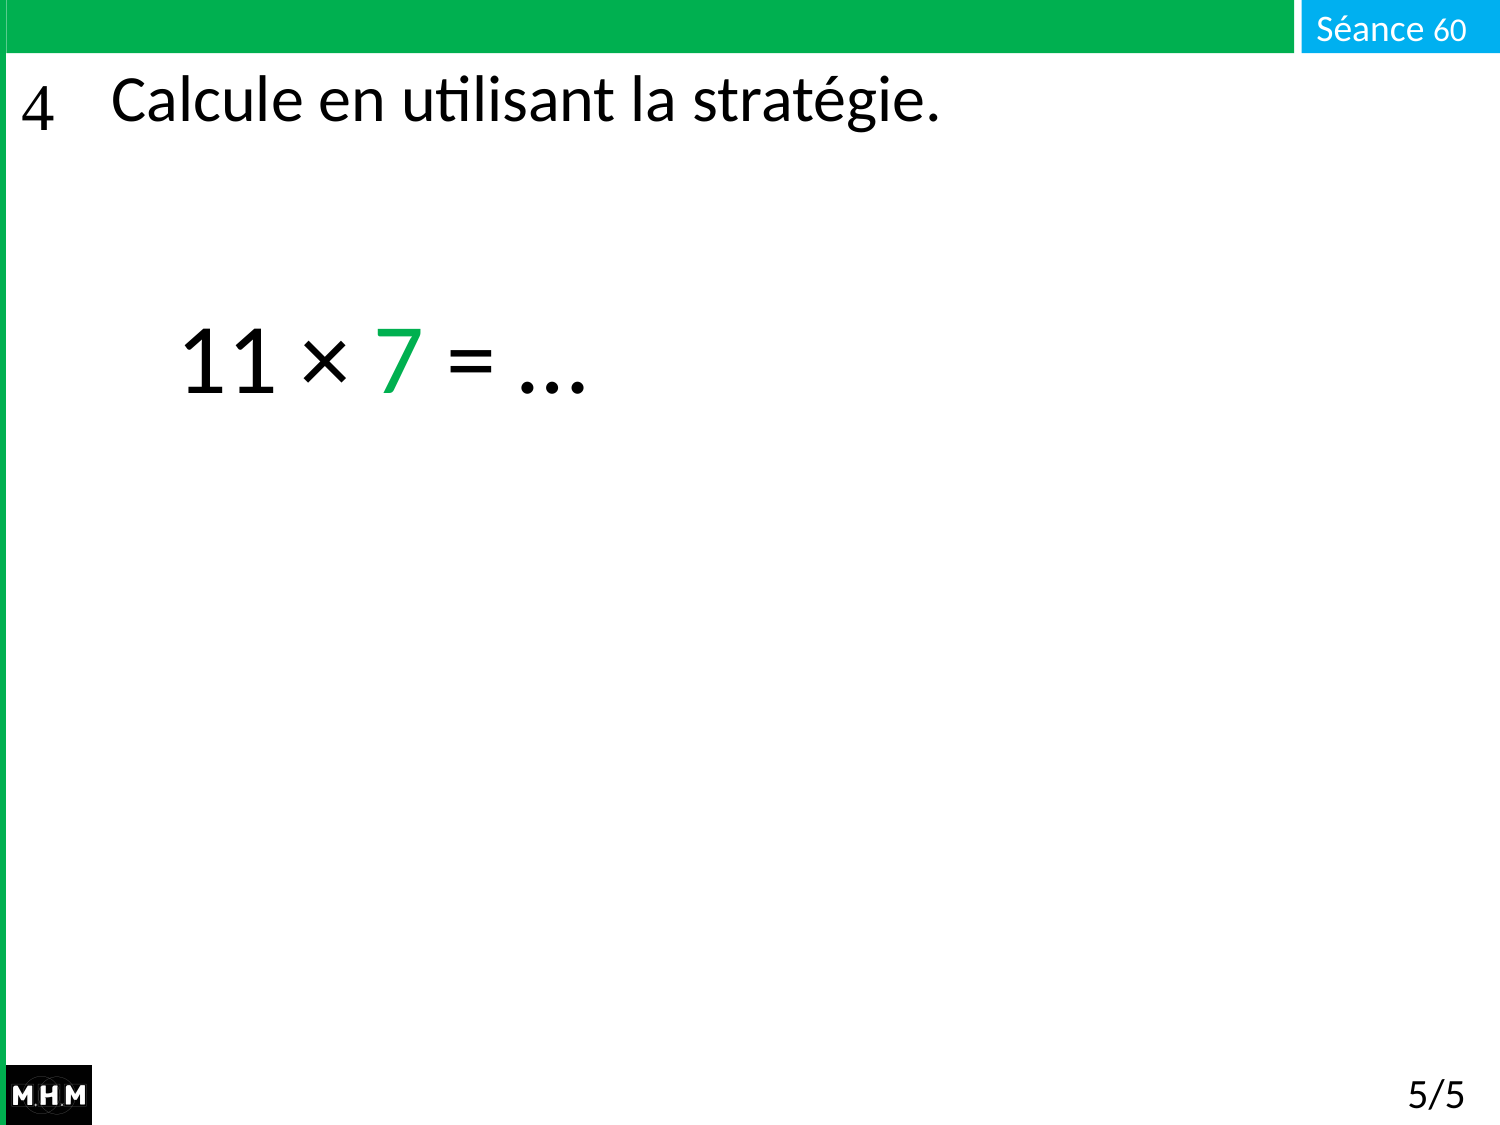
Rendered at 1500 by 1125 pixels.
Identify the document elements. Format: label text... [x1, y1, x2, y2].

text_box 11 × 7 = … [96, 286, 668, 421]
picture [6, 1065, 92, 1125]
list 5/5 [1373, 1064, 1500, 1125]
title Calcule en utilisant la stratégie. [96, 57, 1391, 144]
